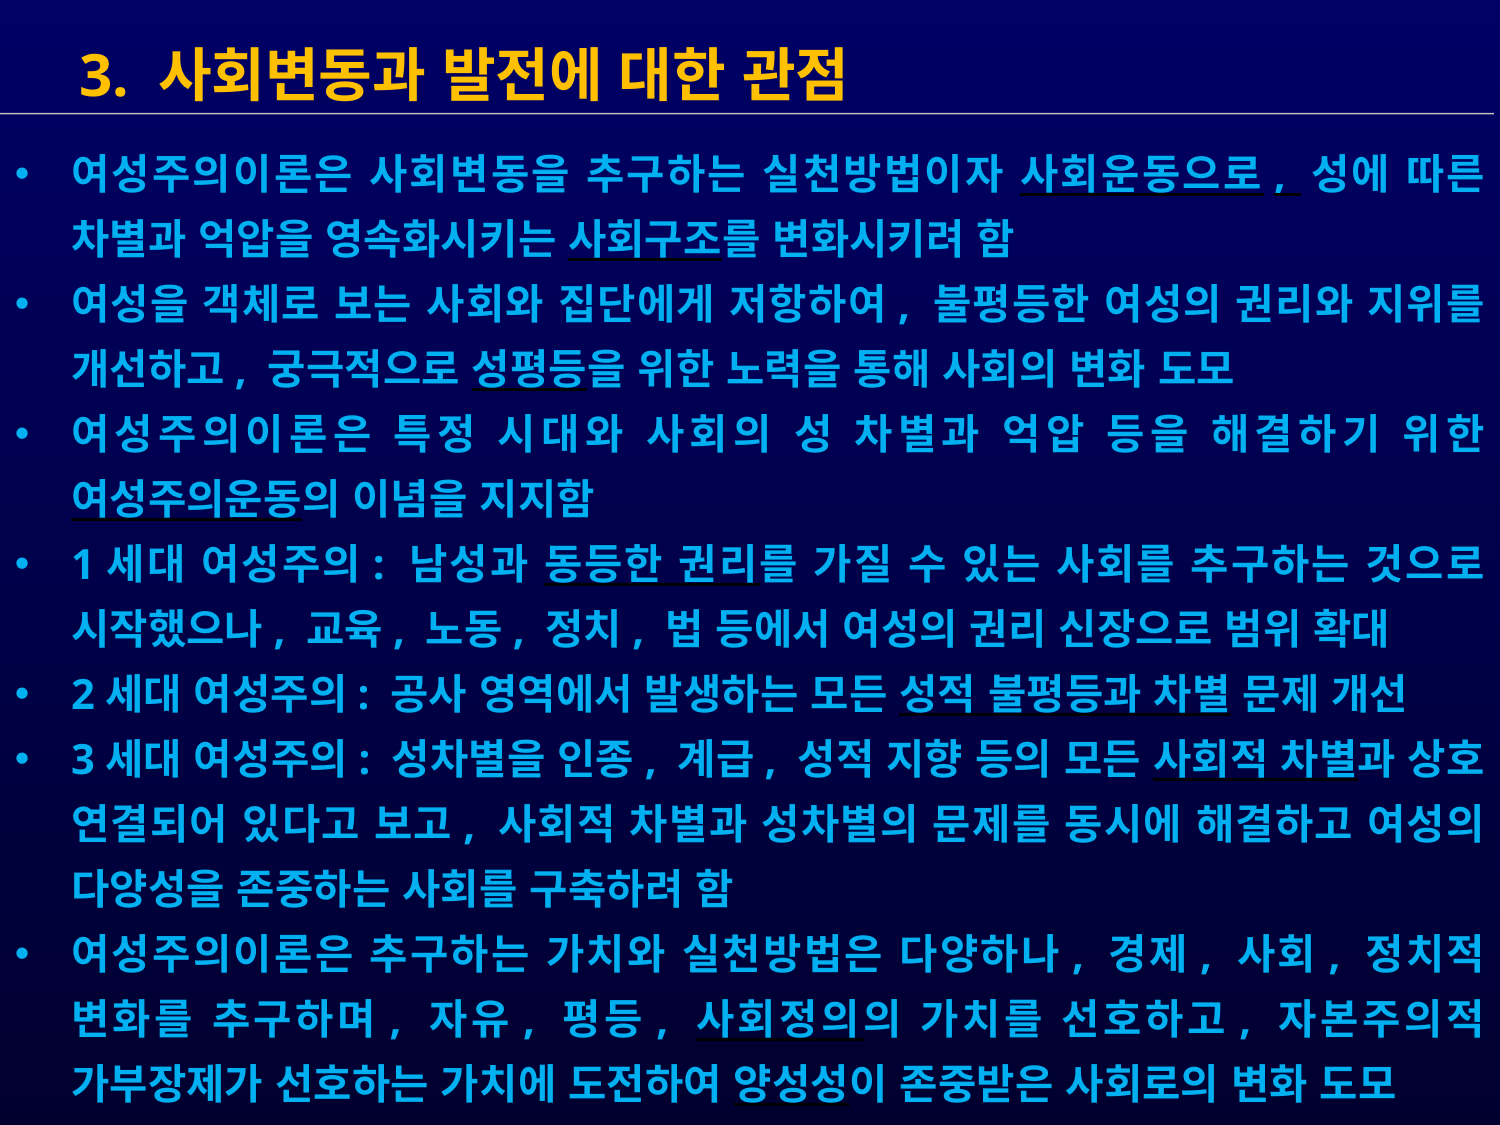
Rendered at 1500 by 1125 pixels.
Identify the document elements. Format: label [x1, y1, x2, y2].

text_box [0, 30, 1500, 1117]
